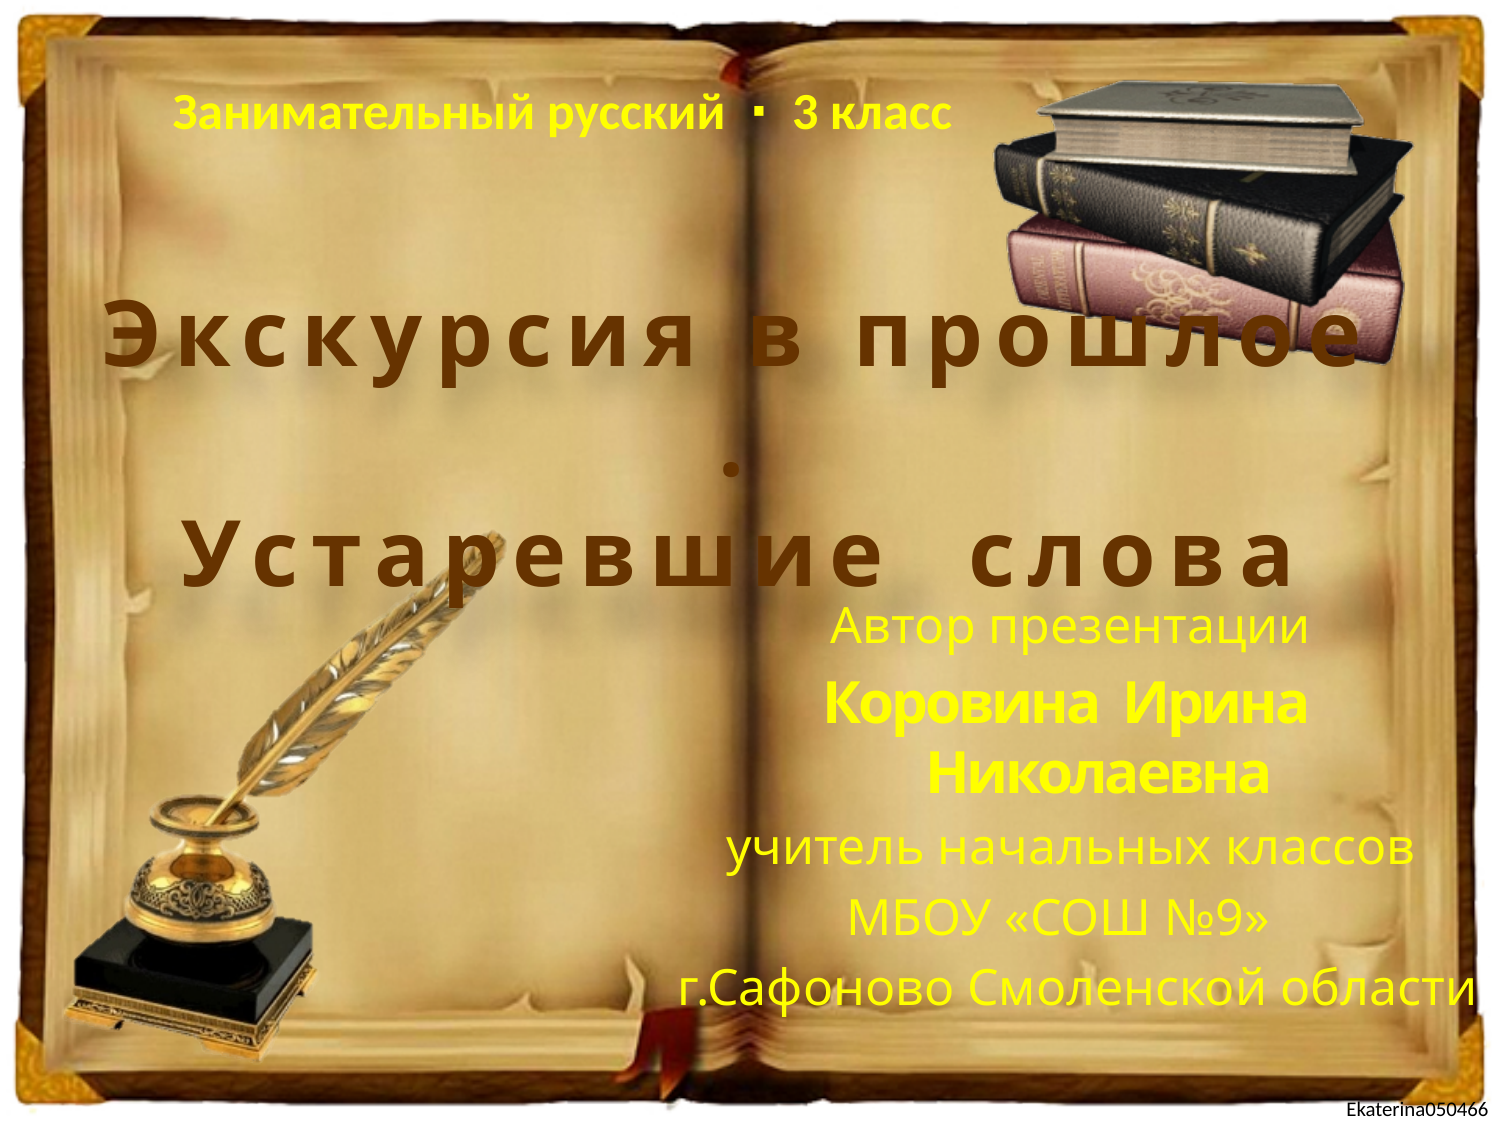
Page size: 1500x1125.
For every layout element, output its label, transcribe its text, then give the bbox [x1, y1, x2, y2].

picture [0, 0, 1500, 1125]
text_box Занимательный русский ∙ 3 класс [46, 70, 1079, 148]
title Экскурсия в прошлое . Устаревшие слова [70, 222, 1407, 657]
subtitle Автор презентации Коровина Ирина Николаевна учитель начальных классов МБОУ «СОШ №9» г.Сафоново Смоленской области [632, 585, 1500, 1024]
